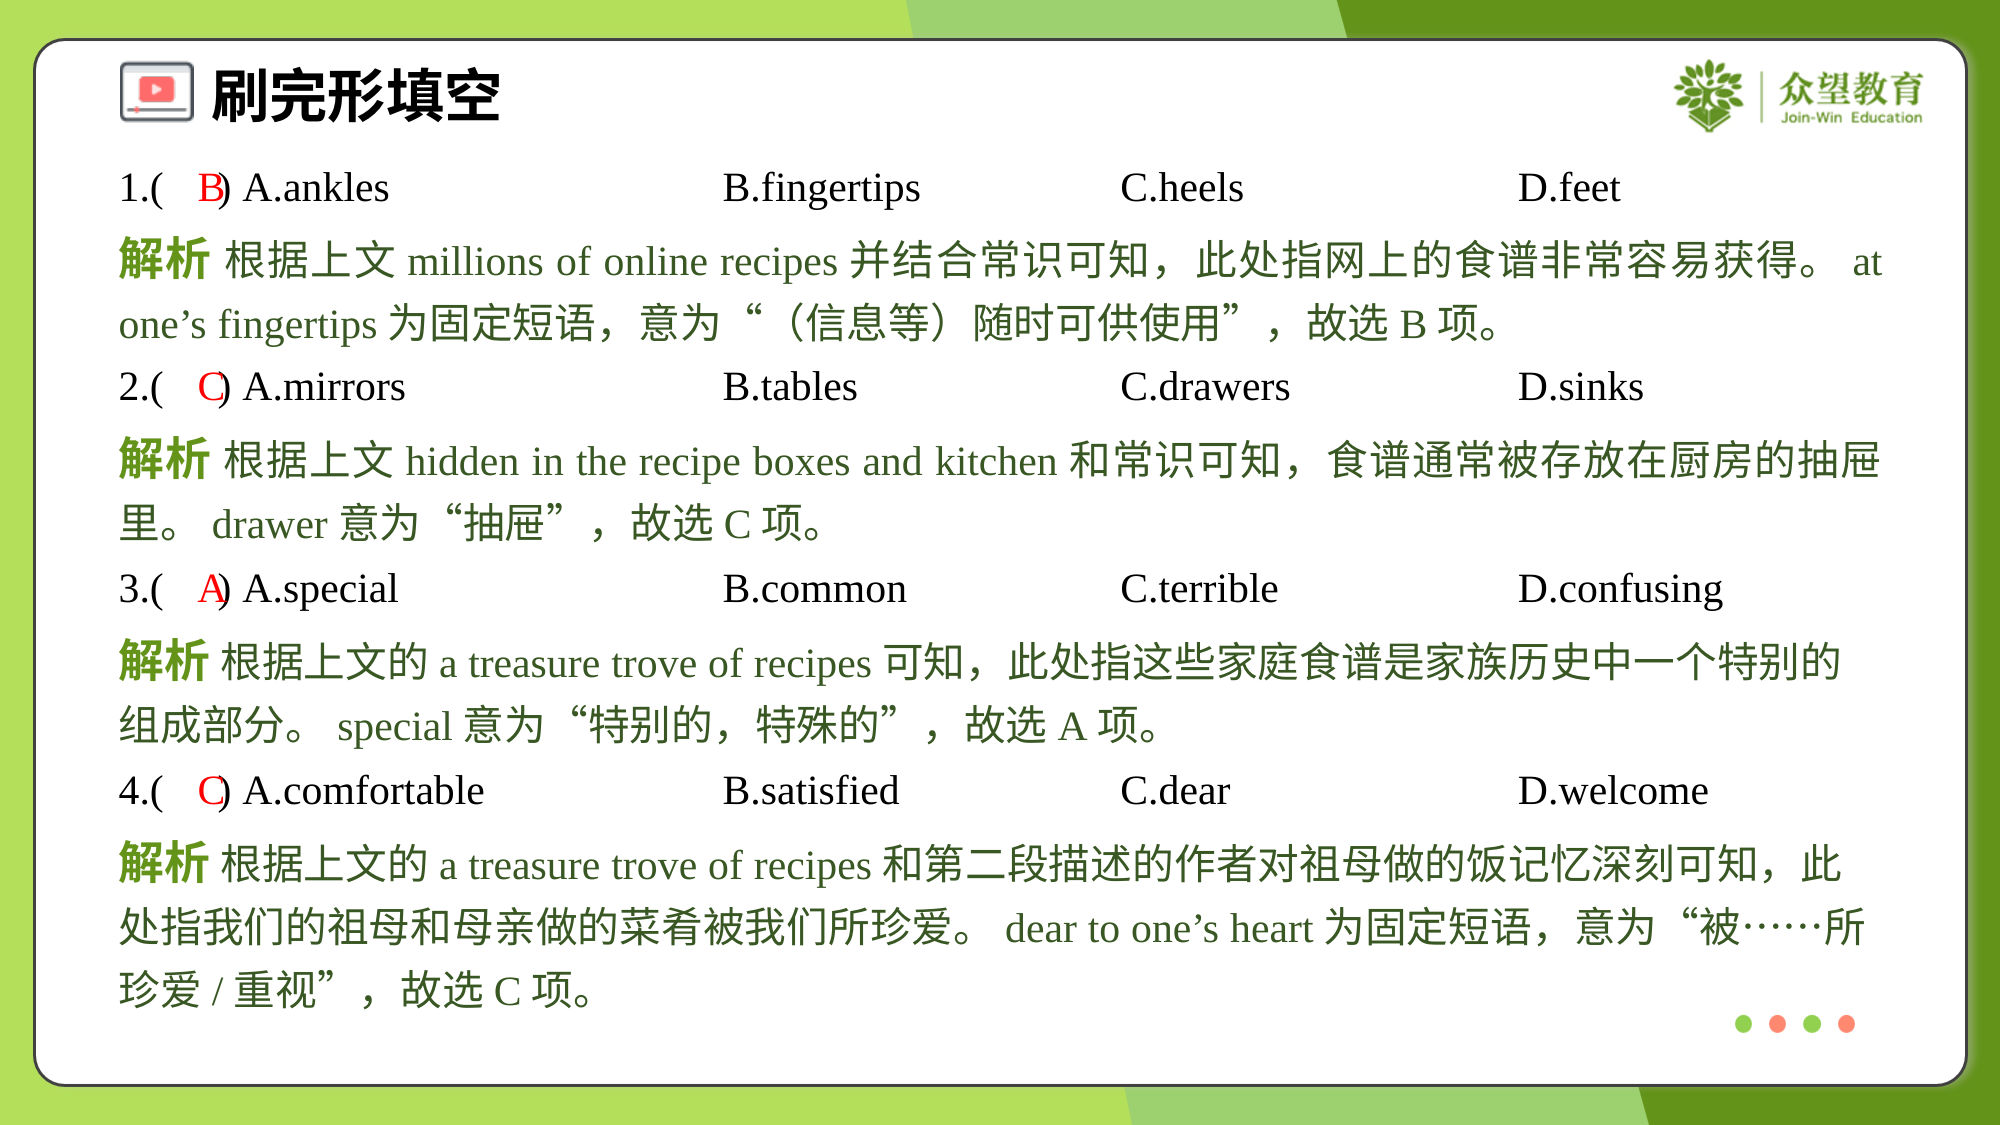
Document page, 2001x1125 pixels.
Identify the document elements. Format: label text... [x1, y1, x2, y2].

text_box C [192, 750, 231, 808]
text_box 3.( ) A.special B.common C.terrible D.confusing [118, 548, 192, 606]
text_box 解析 根据上文的a treasure trove of recipes和第二段描述的作者对祖母做的饭记忆深刻可知，此处指我们的祖母和母亲做的菜肴被我们所珍爱。dear to one’s heart为固定短语，意为“被……所珍爱/重视”，故选C项。 [118, 819, 1883, 1009]
text_box 1.( ) A.ankles B.fingertips C.heels D.feet [118, 146, 192, 204]
text_box 1.( ) A.ankles B.fingertips C.heels D.feet [231, 146, 1883, 204]
text_box 2.( ) A.mirrors B.tables C.drawers D.sinks [231, 346, 1883, 404]
text_box B [192, 146, 231, 205]
picture [0, 0, 2000, 1125]
text_box 4.( ) A.comfortable B.satisfied C.dear D.welcome [118, 750, 192, 808]
text_box 4.( ) A.comfortable B.satisfied C.dear D.welcome [231, 750, 1883, 808]
text_box C [192, 346, 231, 404]
text_box 3.( ) A.special B.common C.terrible D.confusing [233, 548, 1883, 606]
text_box 解析 根据上文hidden in the recipe boxes and kitchen和常识可知，食谱通常被存放在厨房的抽屉里。drawer意为“抽屉”，故选C项。 [118, 415, 1883, 543]
text_box 2.( ) A.mirrors B.tables C.drawers D.sinks [118, 346, 192, 404]
text_box 解析 根据上文的a treasure trove of recipes可知，此处指这些家庭食谱是家族历史中一个特别的组成部分。special意为“特别的，特殊的”，故选A项。 [118, 617, 1883, 745]
text_box A [192, 548, 233, 606]
text_box 解析 根据上文millions of online recipes并结合常识可知，此处指网上的食谱非常容易获得。at one’s fingertips为固定短语，意为“（信息等）随时可供使用”，故选B项。 [118, 215, 1883, 342]
